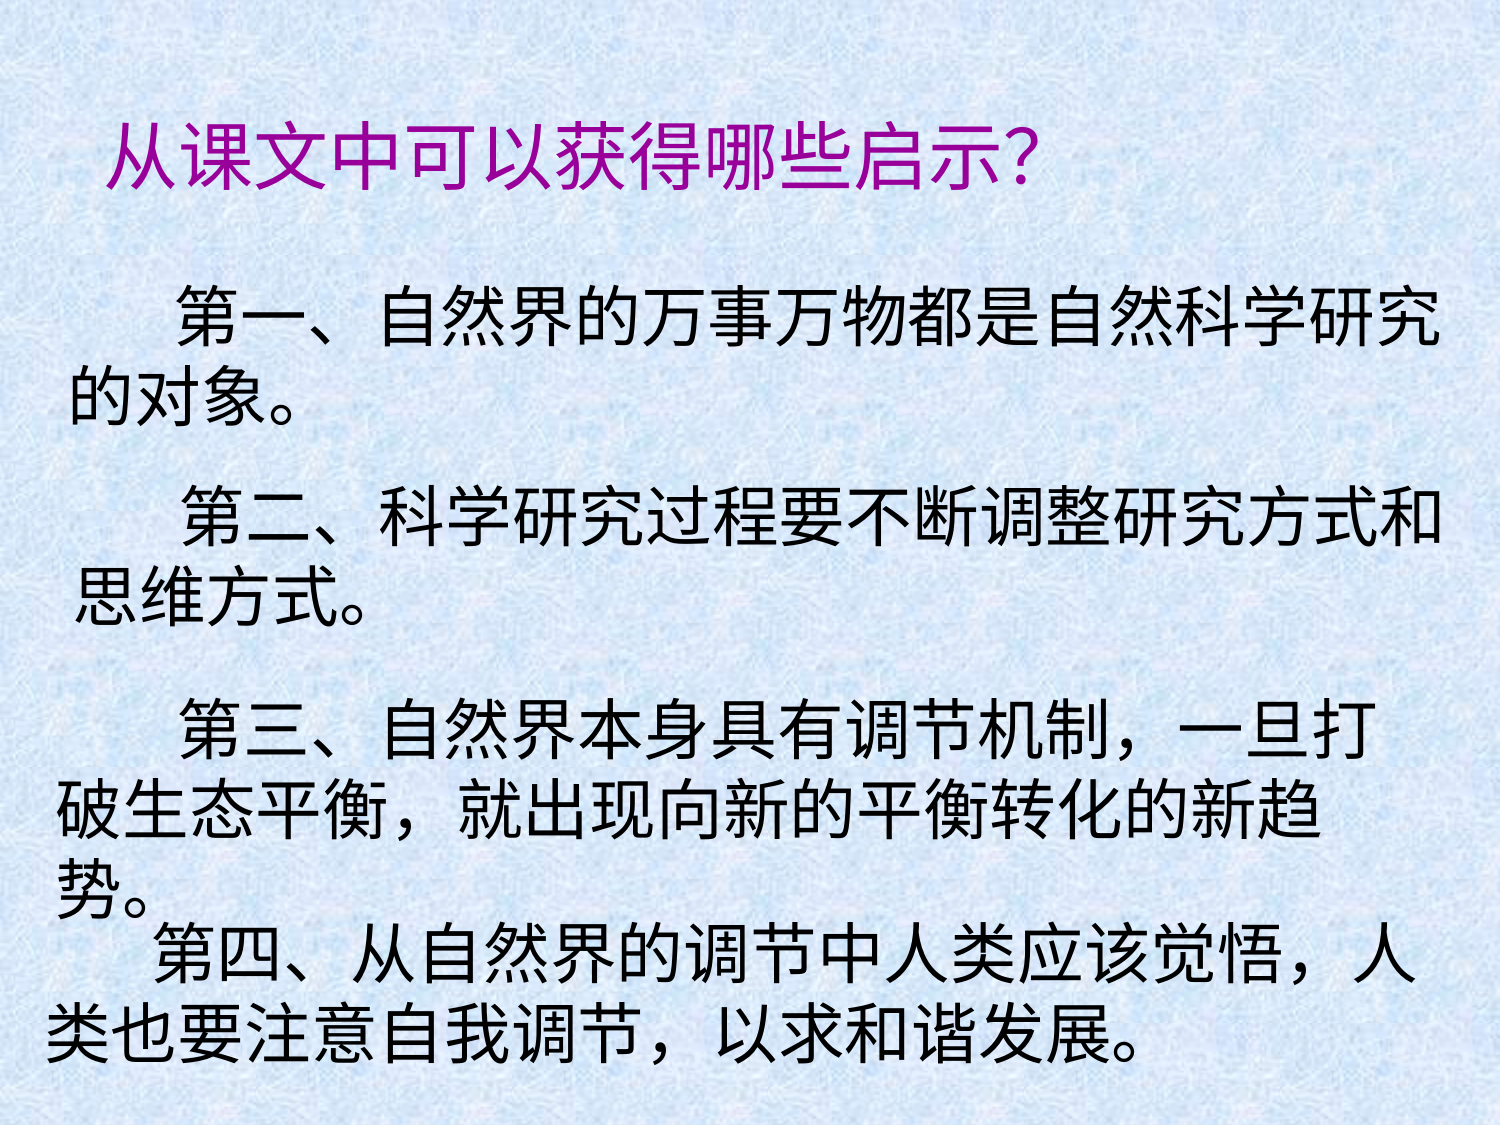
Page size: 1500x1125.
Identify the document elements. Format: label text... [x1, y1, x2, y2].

picture [0, 0, 1500, 1125]
text_box 第二、科学研究过程要不断调整研究方式和思维方式。 [57, 467, 1500, 643]
text_box 第四、从自然界的调节中人类应该觉悟，人类也要注意自我调节，以求和谐发展。 [29, 904, 1465, 1080]
text_box 从课文中可以获得哪些启示？ [88, 101, 1094, 207]
text_box 第一、自然界的万事万物都是自然科学研究的对象。 [53, 267, 1464, 442]
text_box 第三、自然界本身具有调节机制，一旦打破生态平衡，就出现向新的平衡转化的新趋势。 [41, 680, 1459, 904]
